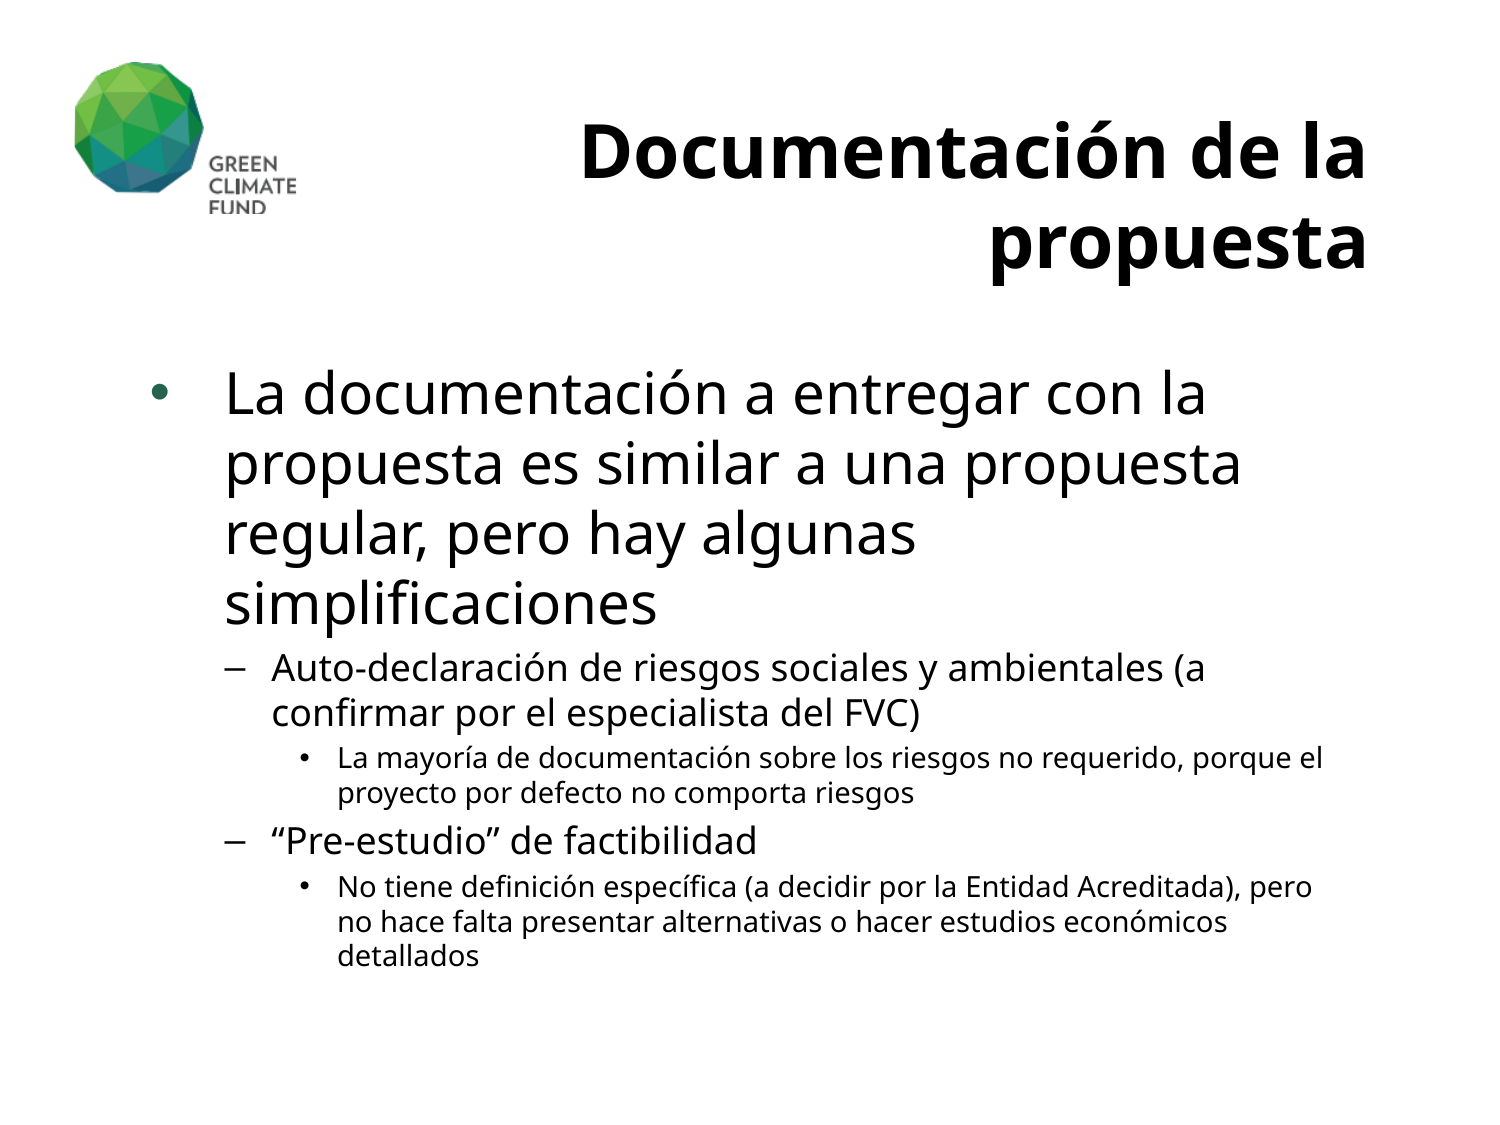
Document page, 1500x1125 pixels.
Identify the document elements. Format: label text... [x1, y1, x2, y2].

list La documentación a entregar con la propuesta es similar a una propuesta regular, pero hay algunas simplificaciones Auto-declaración de riesgos sociales y ambientales (a confirmar por el especialista del FVC) La mayoría de documentación sobre los riesgos no requerido, porque el proyecto por defecto no comporta riesgos “Pre-estudio” de factibilidad No tiene definición específica (a decidir por la Entidad Acreditada), pero no hace falta presentar alternativas o hacer estudios económicos detallados [134, 348, 1370, 997]
title Documentación de la propuesta [294, 96, 1385, 190]
